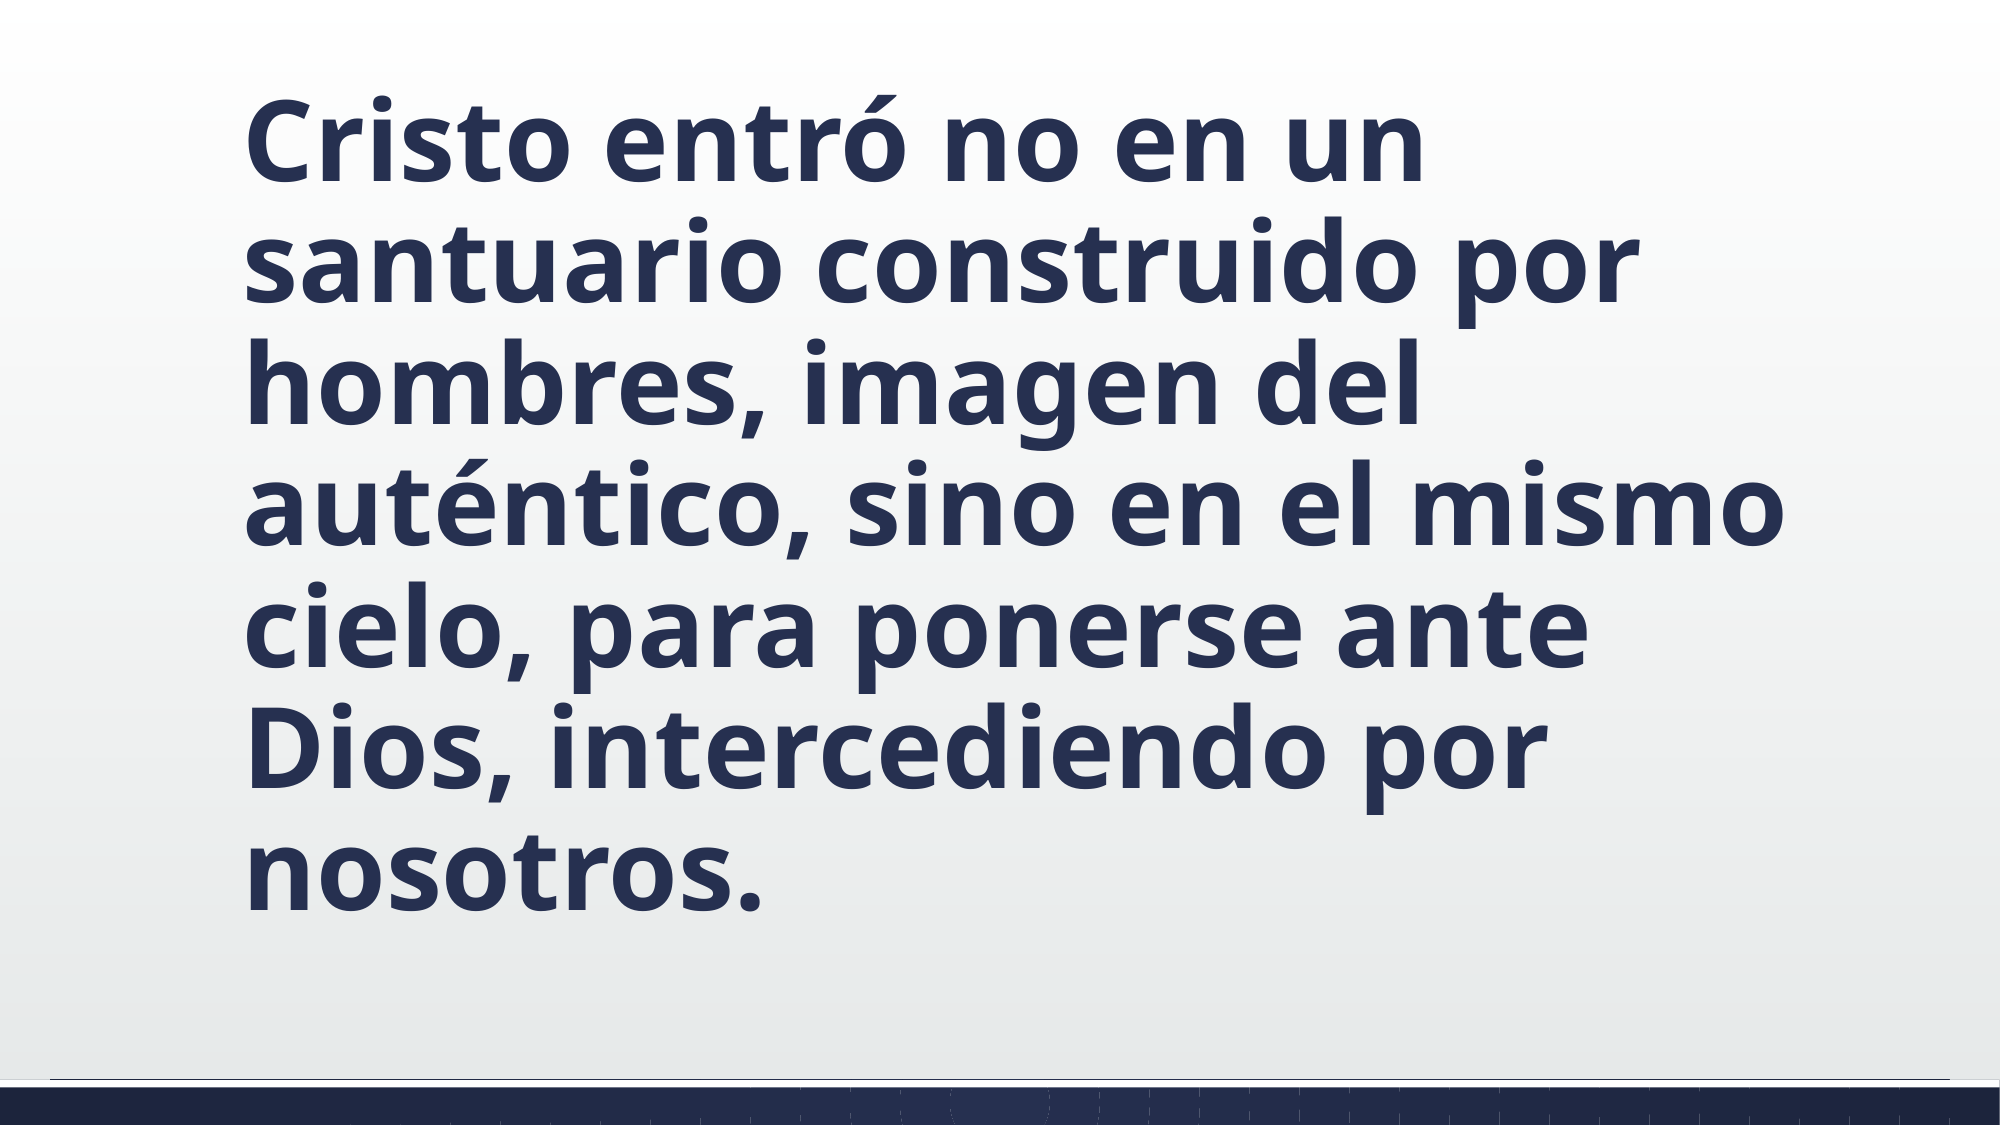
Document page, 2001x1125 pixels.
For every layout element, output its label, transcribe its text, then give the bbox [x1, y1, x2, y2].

list Cristo entró no en un santuario construido por hombres, imagen del auténtico, sino en el mismo cielo, para ponerse ante Dios, intercediendo por nosotros. [219, 76, 1816, 990]
